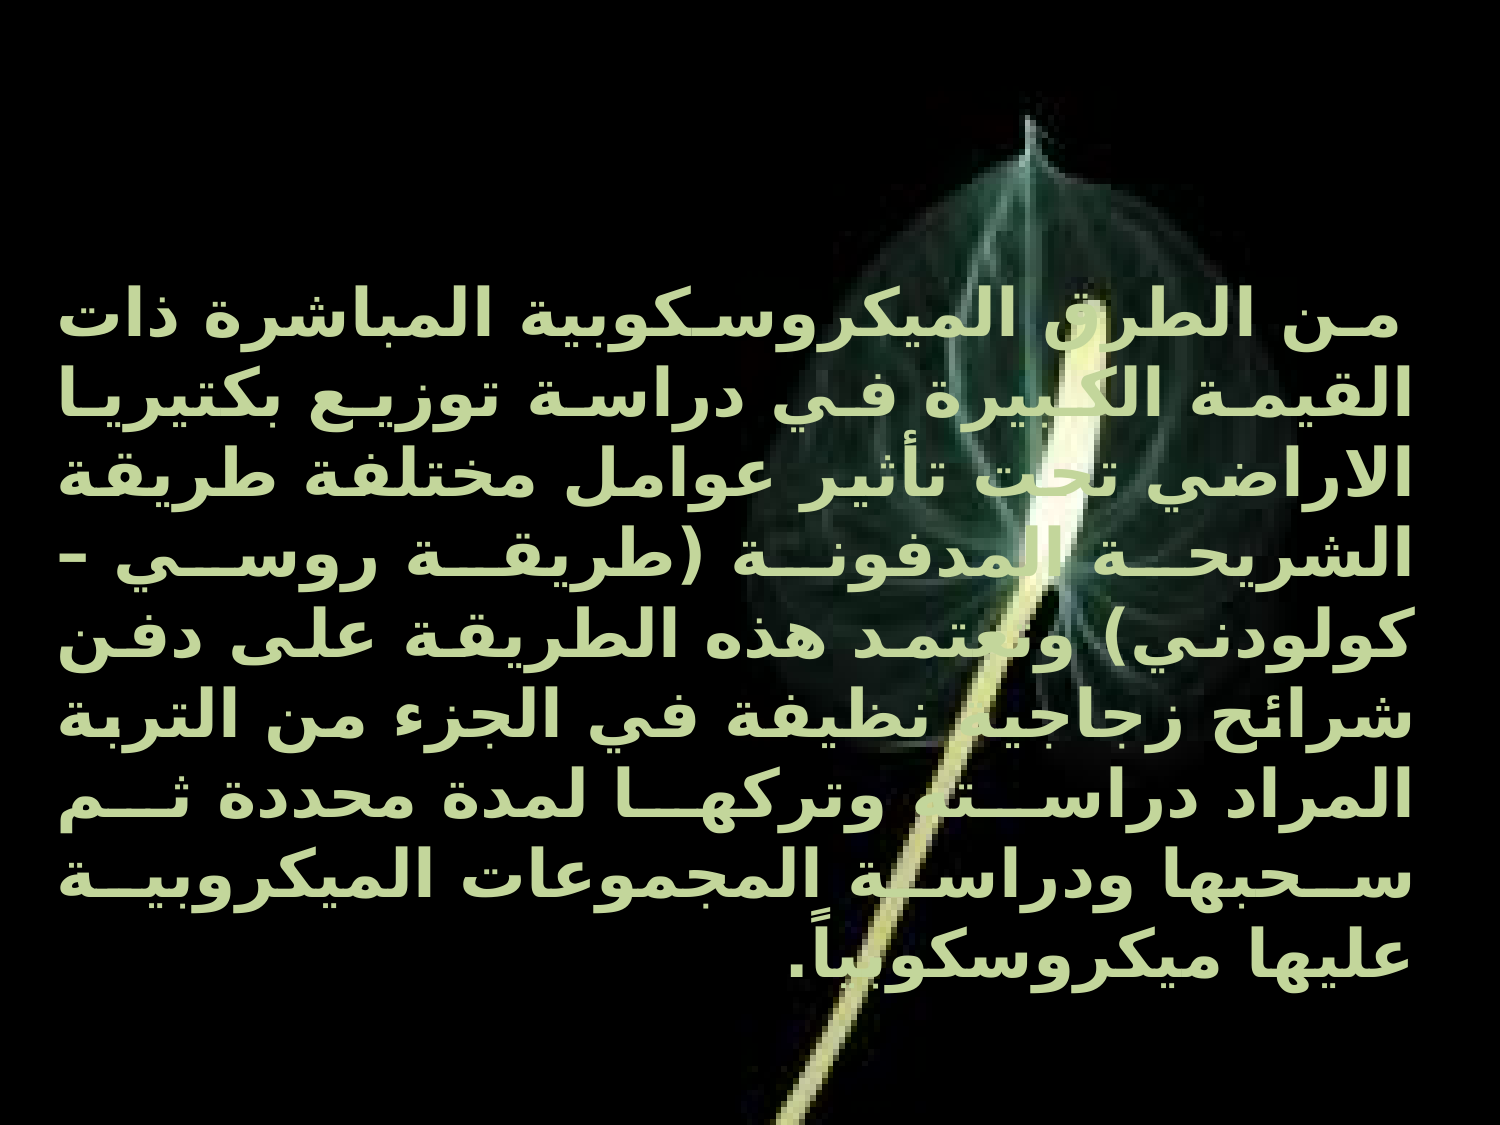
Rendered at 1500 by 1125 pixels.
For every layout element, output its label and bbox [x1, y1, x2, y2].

list [0, 0, 1500, 1125]
